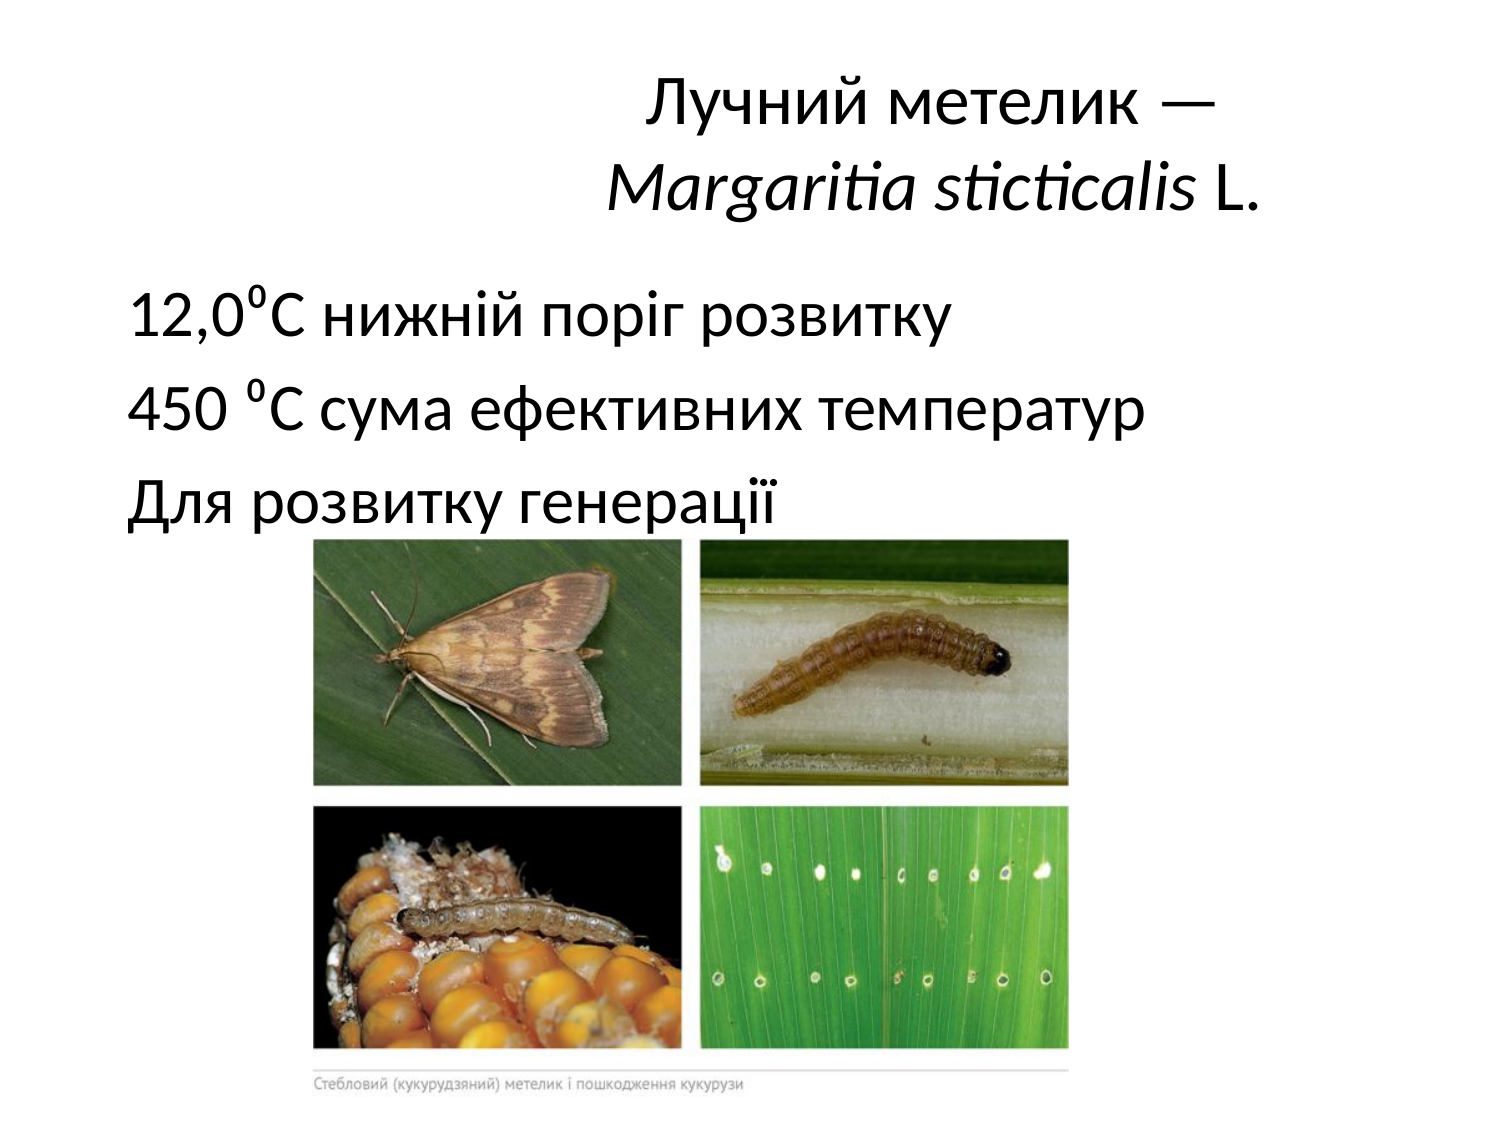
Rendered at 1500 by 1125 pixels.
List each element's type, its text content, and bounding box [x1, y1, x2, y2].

picture [312, 538, 1070, 1109]
title Лучний метелик — Margaritia sticticalis L. [442, 45, 1425, 233]
list 12,0⁰С нижній поріг розвитку 450 ⁰С сума ефективних температур Для розвитку генерації [112, 262, 1425, 551]
